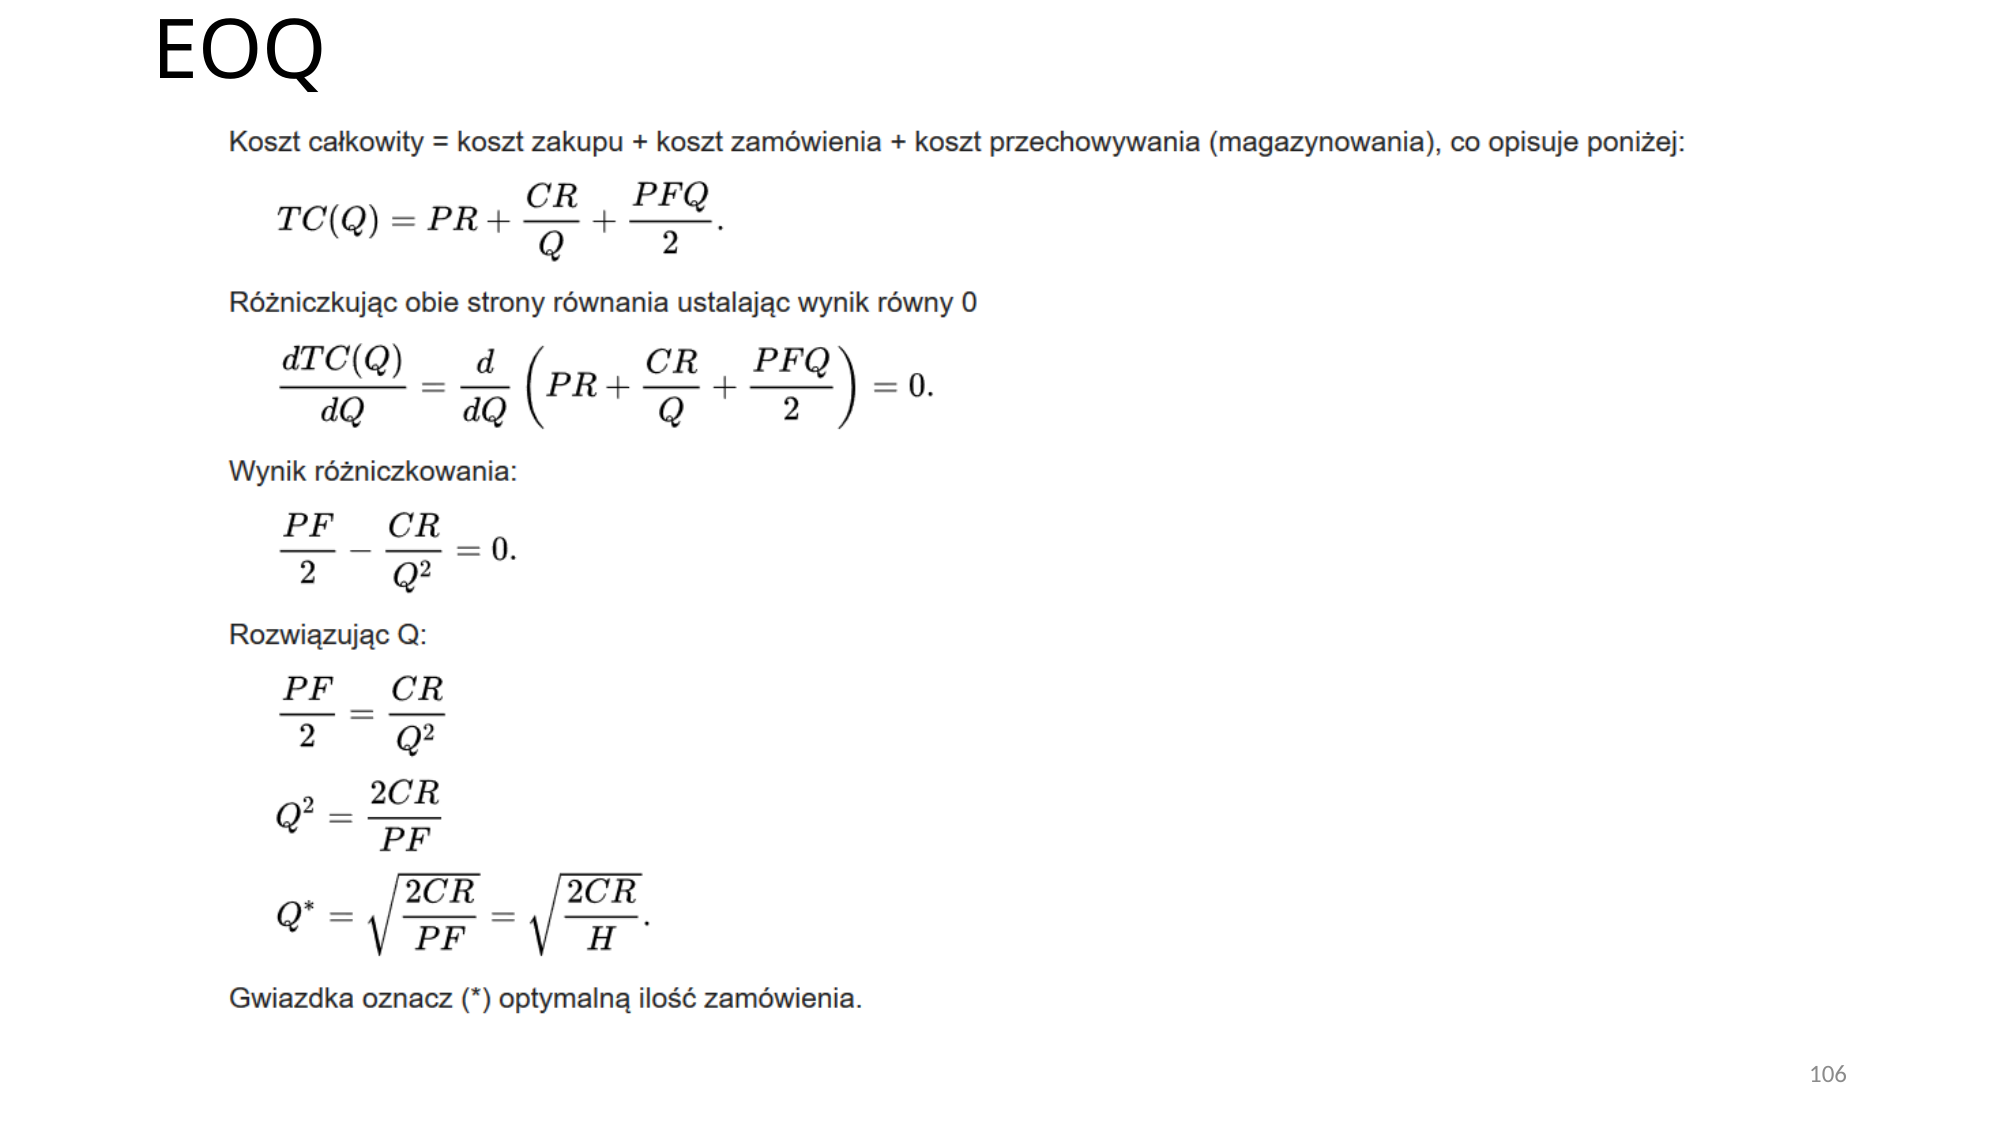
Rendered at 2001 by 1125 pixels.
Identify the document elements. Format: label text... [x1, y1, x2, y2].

slide_number 106 [1412, 1042, 1863, 1103]
picture [196, 109, 1724, 1043]
title EOQ [137, 0, 1863, 105]
